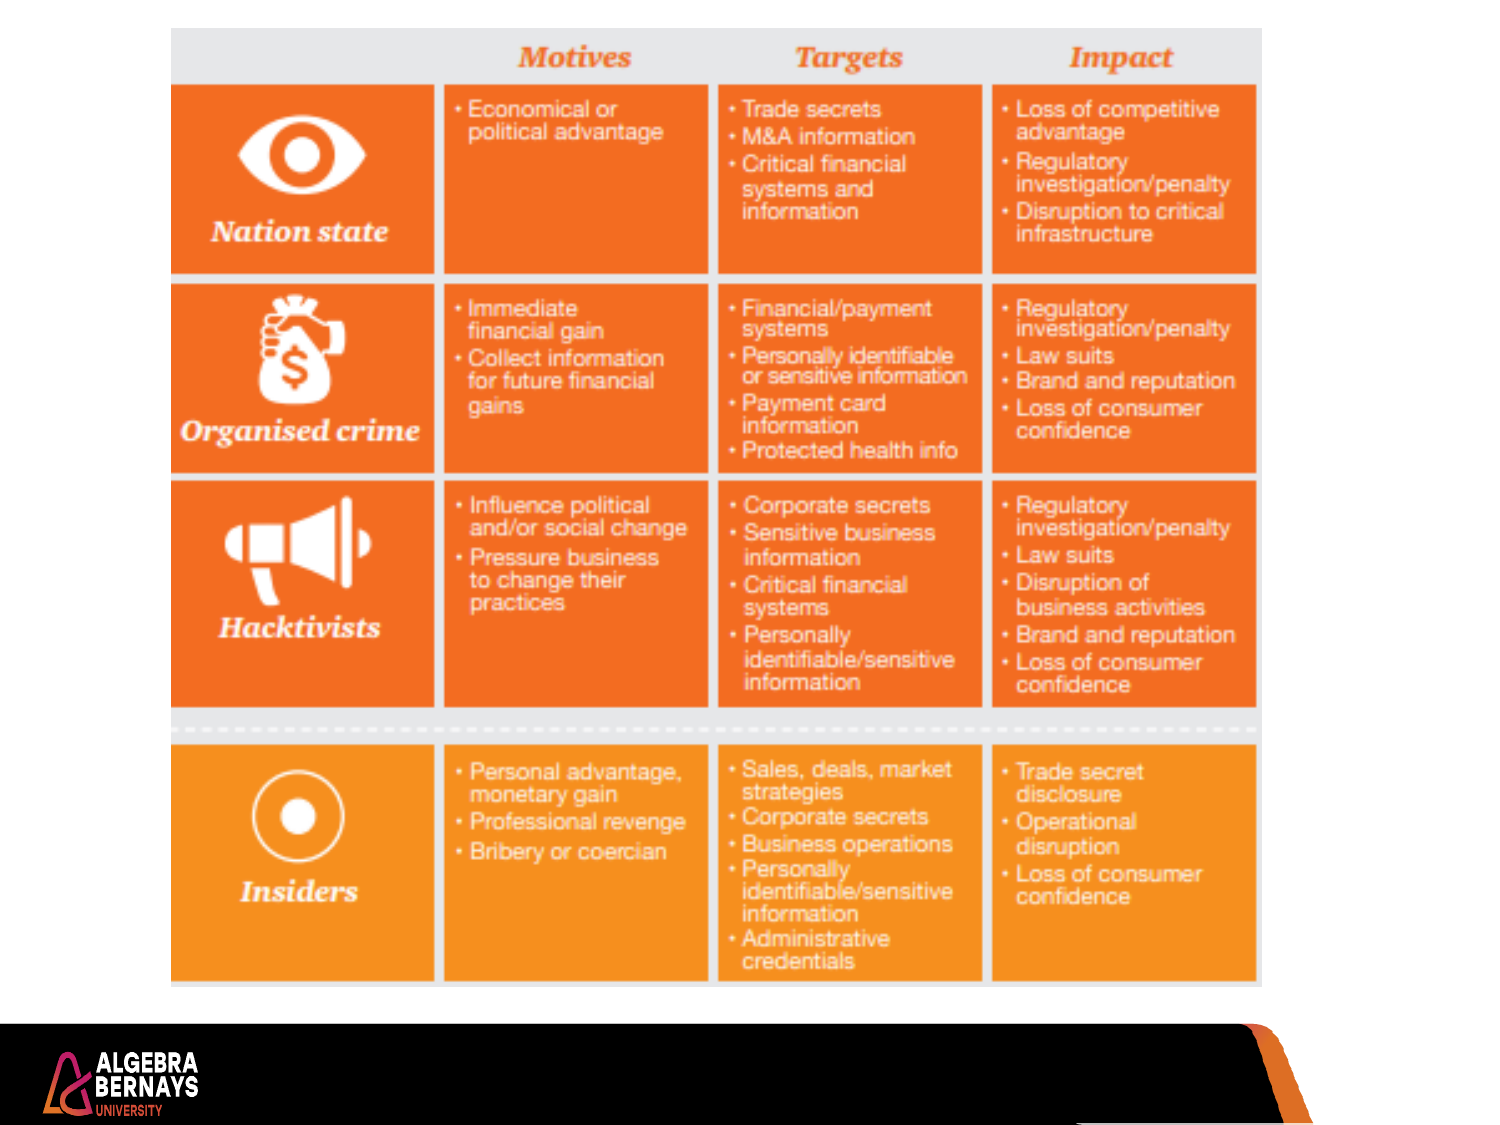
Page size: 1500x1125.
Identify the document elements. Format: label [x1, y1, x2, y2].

picture [0, 1023, 1468, 1125]
list [171, 28, 1262, 987]
